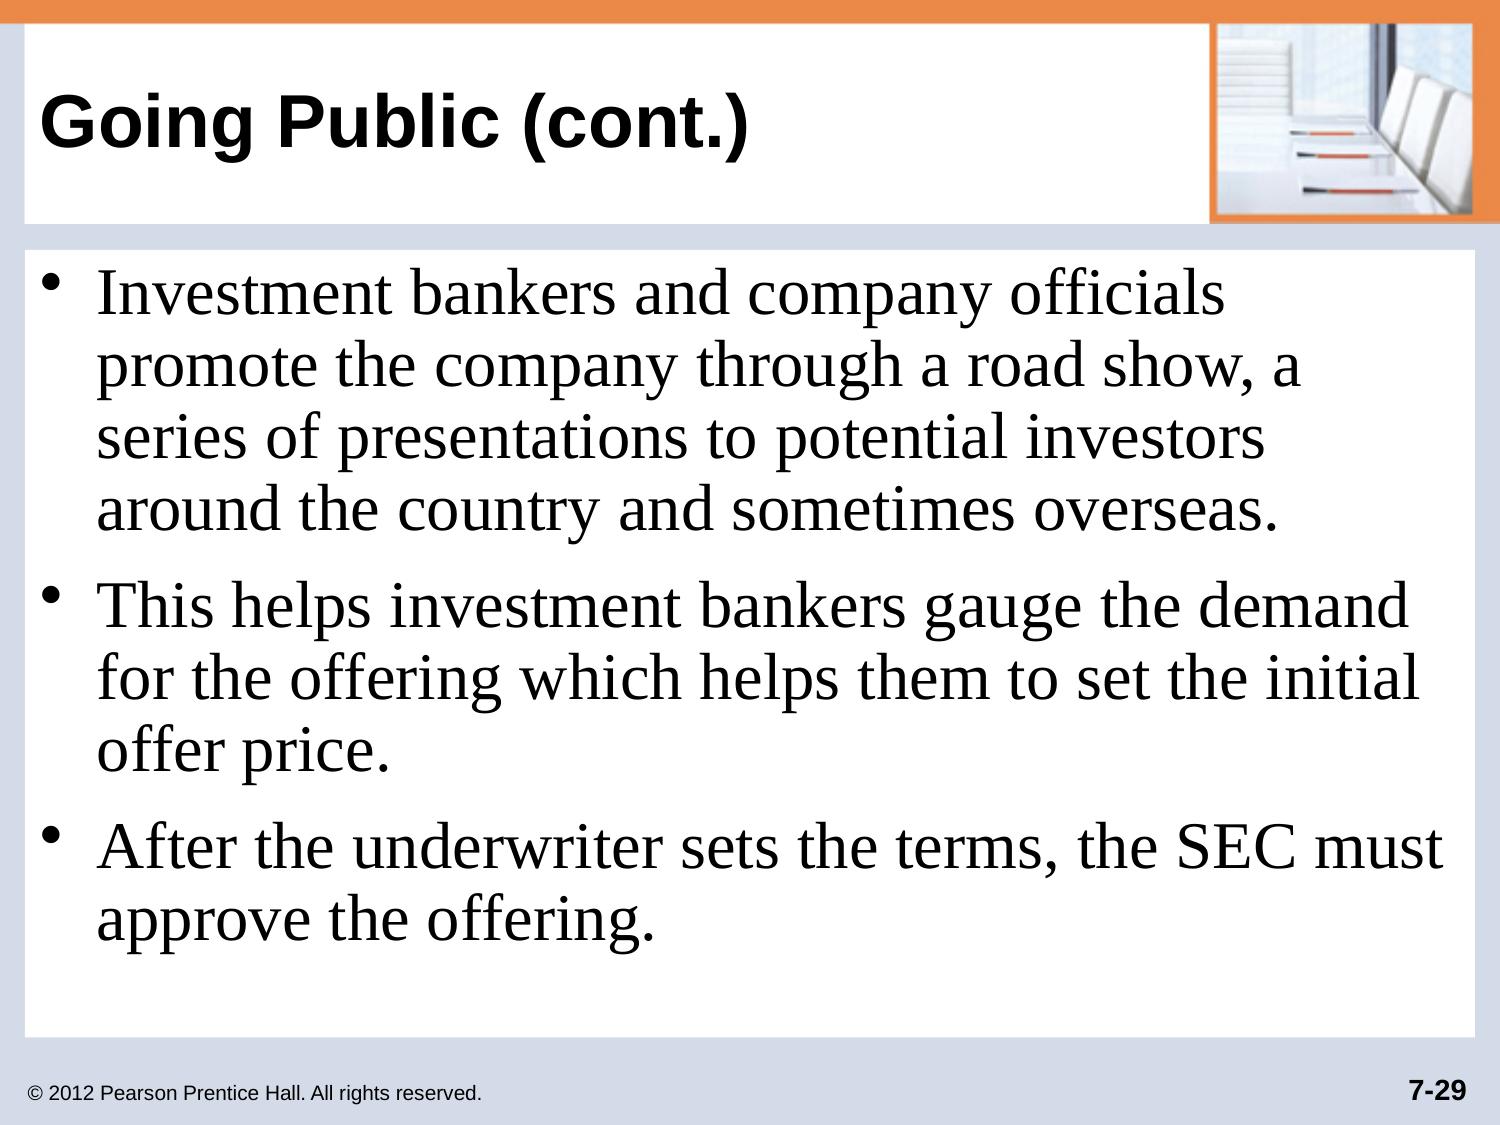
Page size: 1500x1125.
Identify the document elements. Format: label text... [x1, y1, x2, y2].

list Investment bankers and company officials promote the company through a road show, a series of presentations to potential investors around the country and sometimes overseas. This helps investment bankers gauge the demand for the offering which helps them to set the initial offer price. After the underwriter sets the terms, the SEC must approve the offering. [24, 249, 1476, 1013]
title Going Public (cont.) [24, 64, 1201, 171]
slide_number 7-29 [1331, 1038, 1482, 1114]
picture [0, 0, 1500, 224]
footer © 2012 Pearson Prentice Hall. All rights reserved. [12, 1037, 938, 1113]
